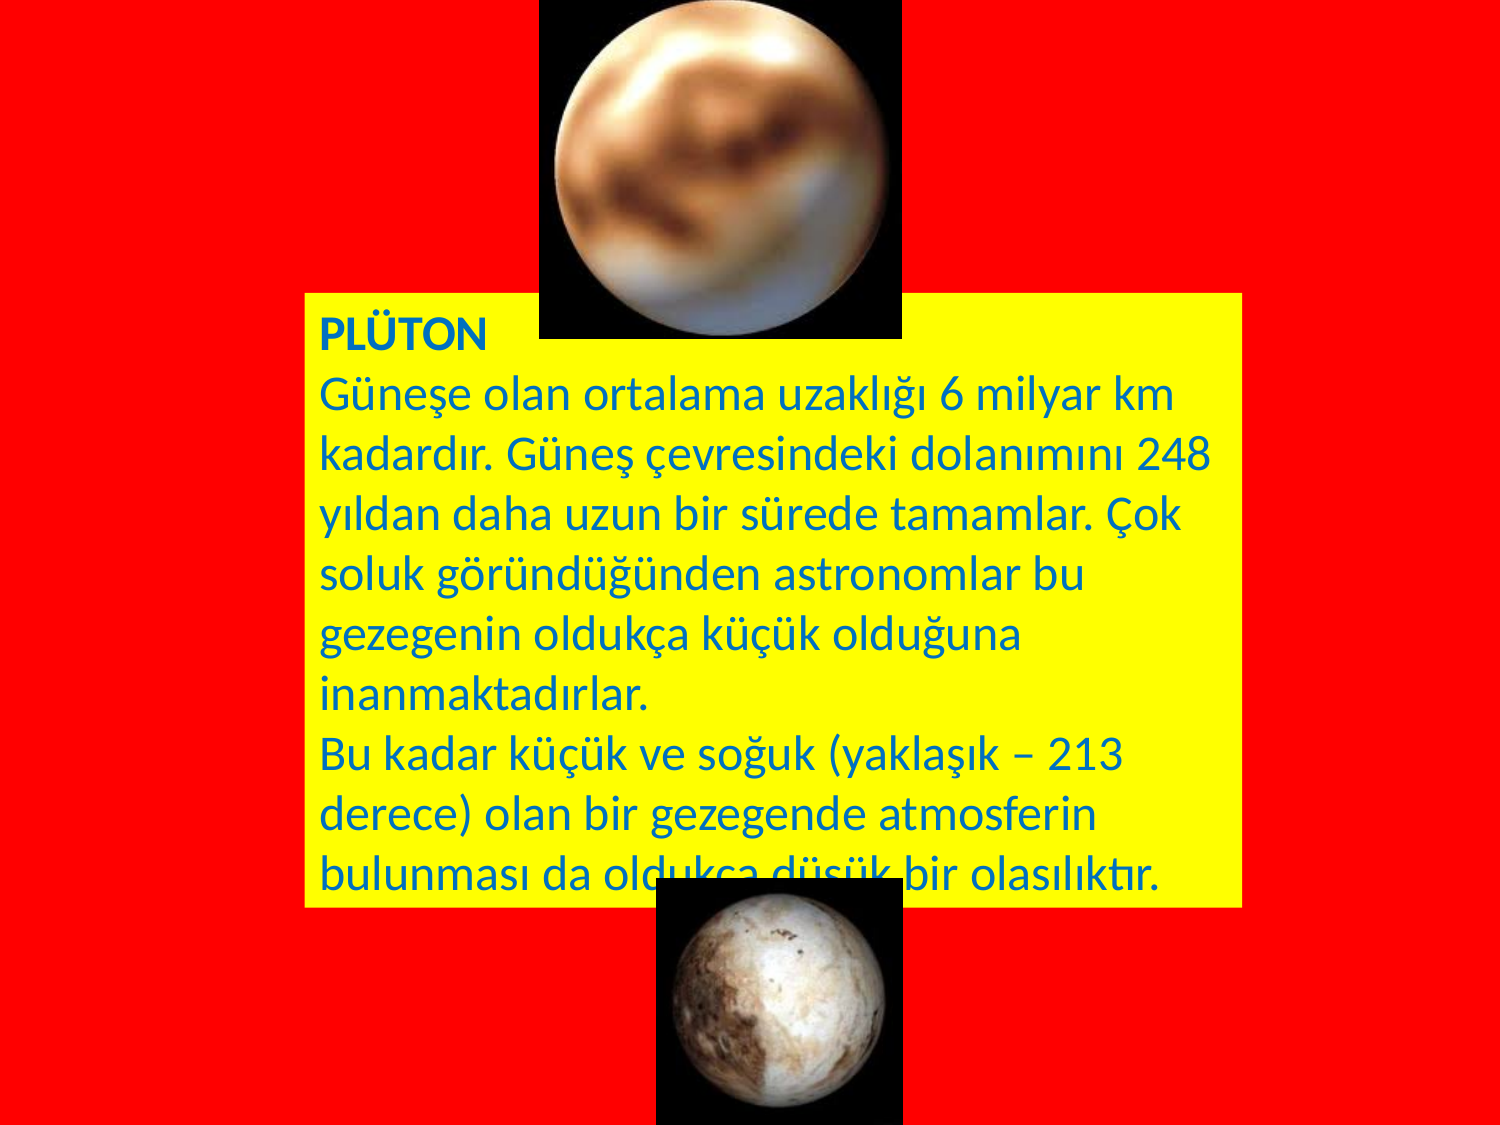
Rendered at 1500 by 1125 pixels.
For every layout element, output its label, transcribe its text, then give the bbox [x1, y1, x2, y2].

picture [655, 878, 903, 1125]
picture [538, 0, 902, 340]
text_box PLÜTON Güneşe olan ortalama uzaklığı 6 milyar km kadardır. Güneş çevresindeki dolanımını 248 yıldan daha uzun bir sürede tamamlar. Çok soluk göründüğünden astronomlar bu gezegenin oldukça küçük olduğuna inanmaktadırlar. Bu kadar küçük ve soğuk (yaklaşık – 213 derece) olan bir gezegende atmosferin bulunması da oldukça düşük bir olasılıktır. [304, 292, 1243, 908]
